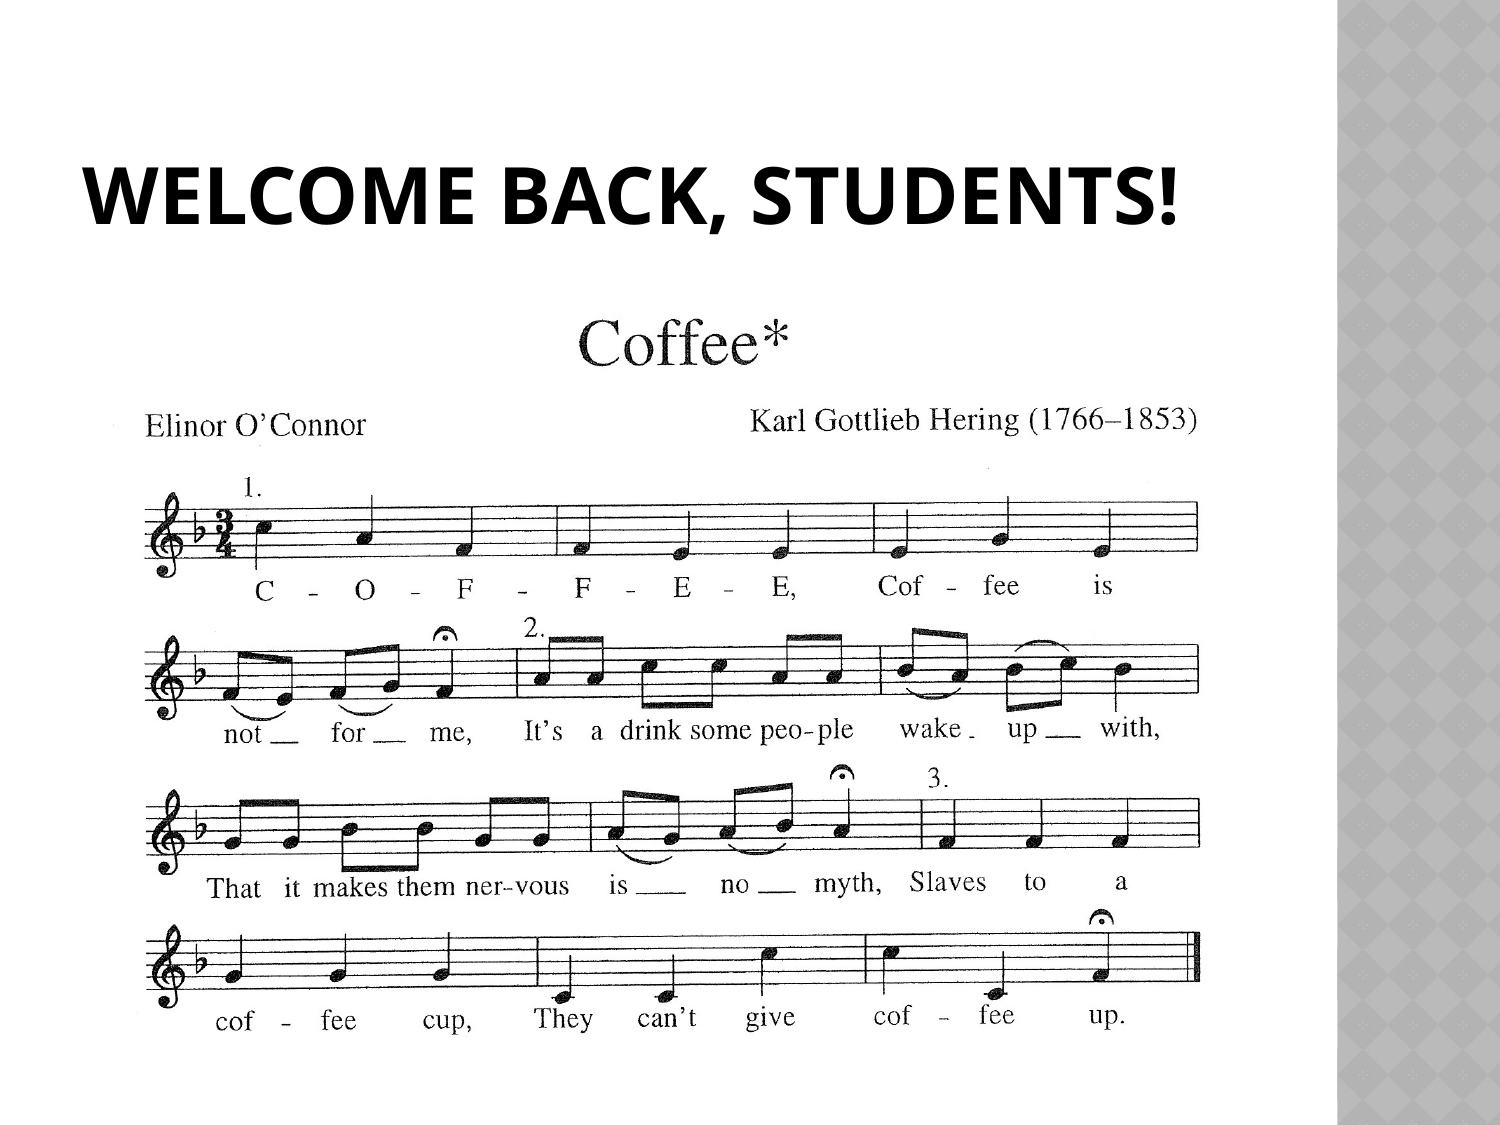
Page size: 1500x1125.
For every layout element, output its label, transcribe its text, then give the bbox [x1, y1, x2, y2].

title Welcome Back, Students! [75, 52, 1263, 240]
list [87, 265, 1251, 1058]
